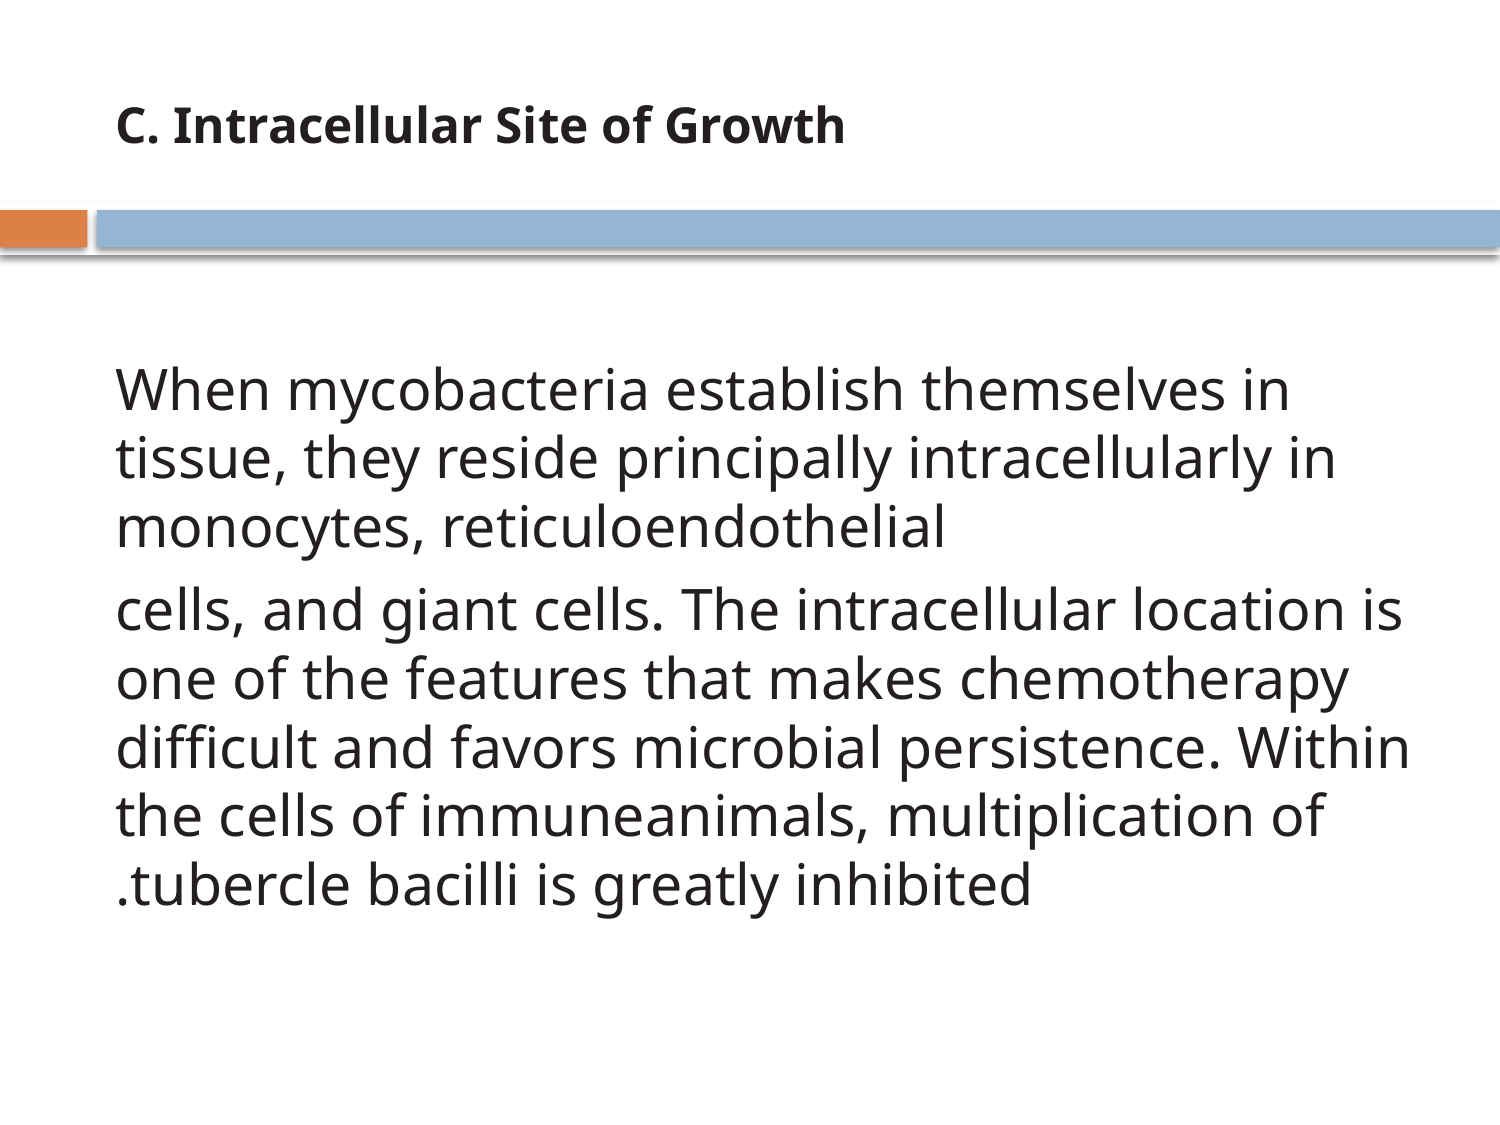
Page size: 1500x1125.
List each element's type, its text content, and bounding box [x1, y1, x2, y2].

list When mycobacteria establish themselves in tissue, they reside principally intracellularly in monocytes, reticuloendothelial cells, and giant cells. The intracellular location is one of the features that makes chemotherapy difficult and favors microbial persistence. Within the cells of immuneanimals, multiplication of tubercle bacilli is greatly inhibited. [100, 262, 1438, 1000]
title C. Intracellular Site of Growth [100, 37, 1438, 161]
